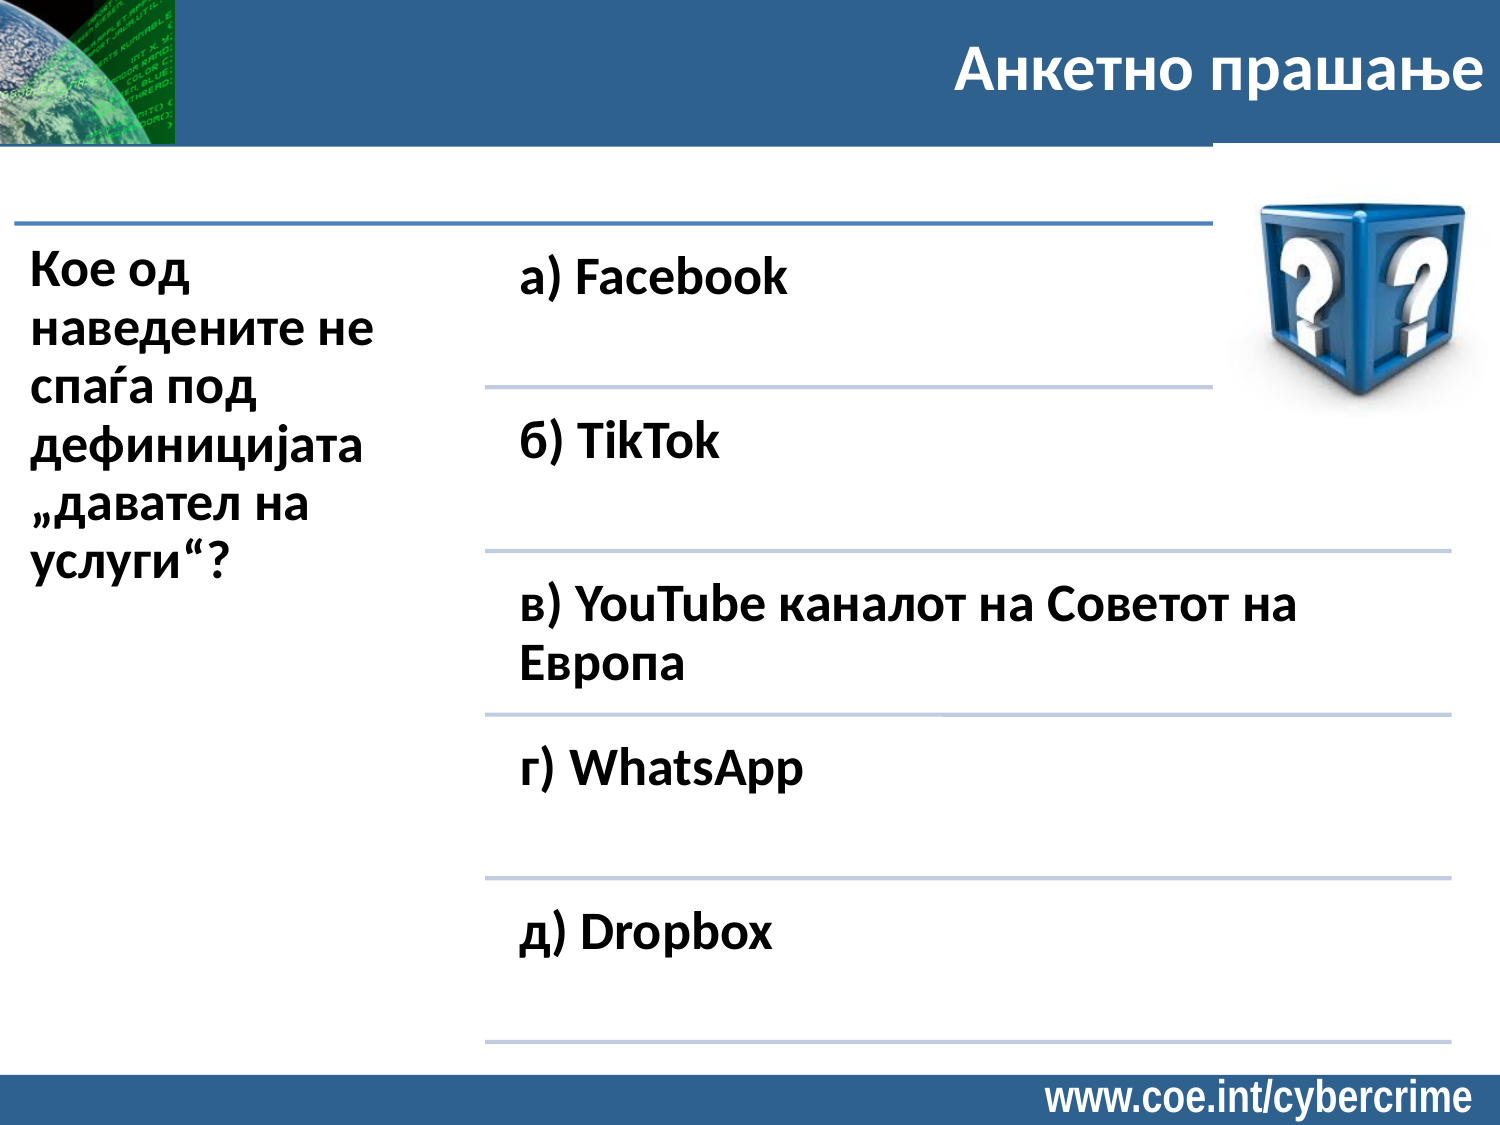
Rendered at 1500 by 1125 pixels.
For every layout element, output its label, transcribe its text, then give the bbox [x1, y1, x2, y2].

text_box [0, 1073, 1030, 1125]
text_box www.coe.int/cybercrime [1030, 1059, 1500, 1125]
text_box Анкетно прашање [177, 0, 1500, 149]
picture [0, 0, 175, 144]
picture [1212, 142, 1500, 434]
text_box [14, 222, 1454, 1053]
